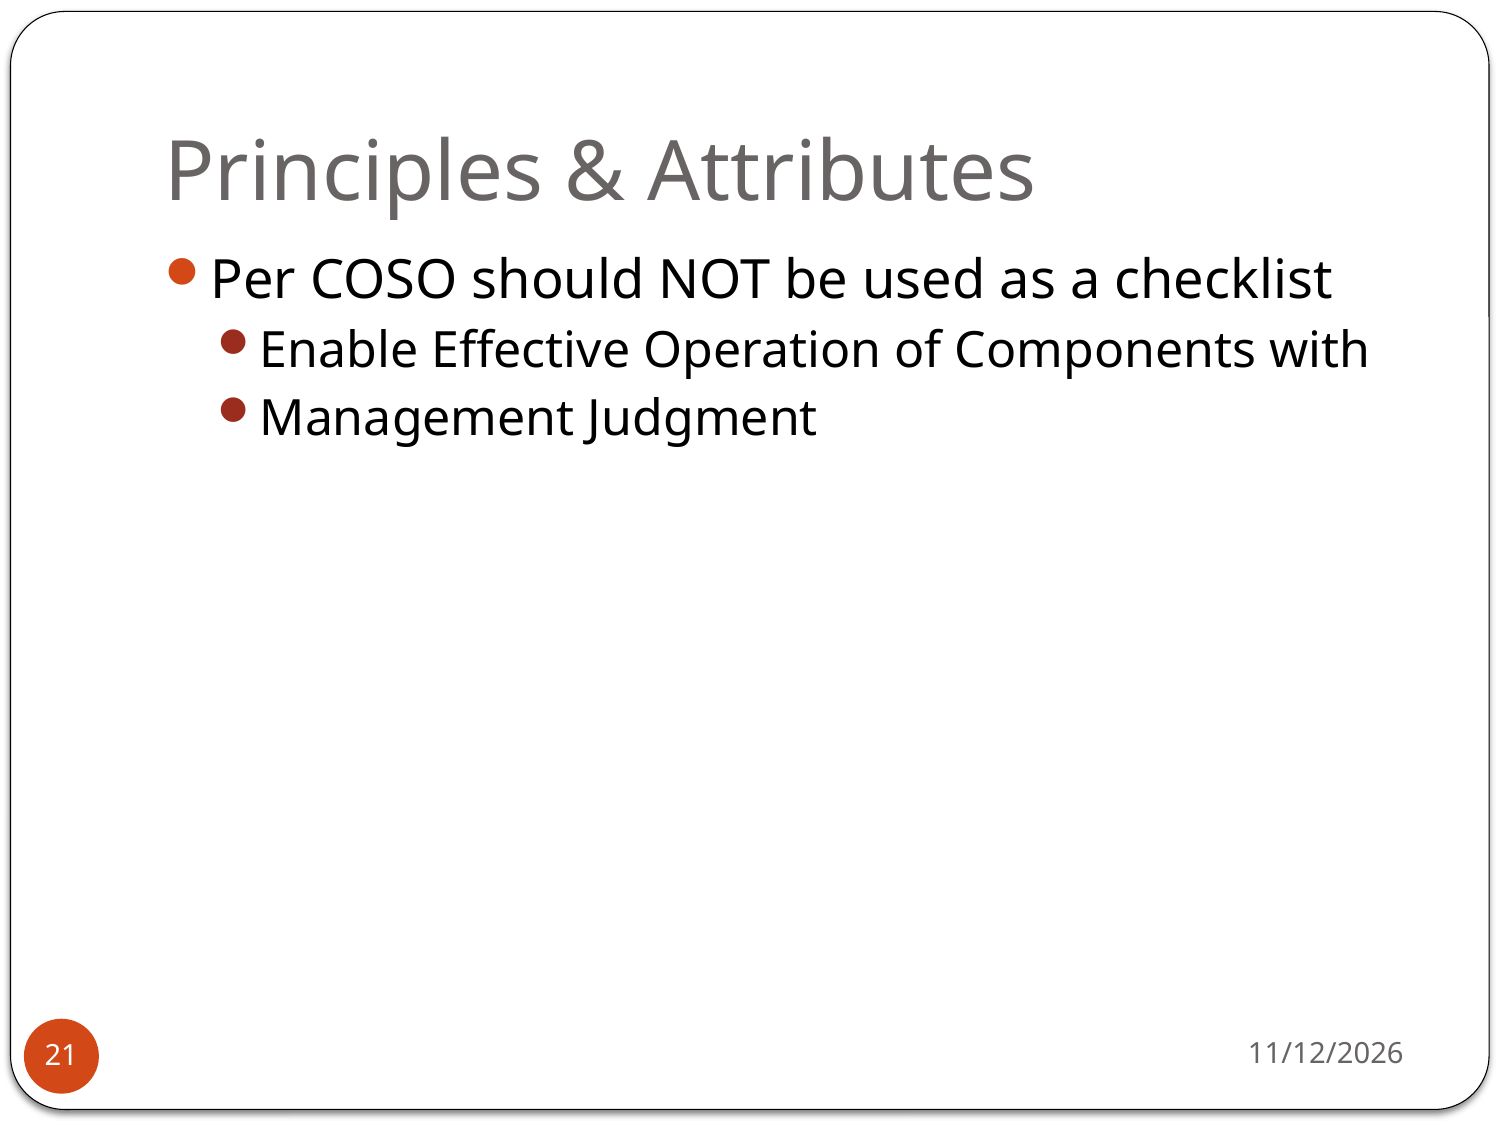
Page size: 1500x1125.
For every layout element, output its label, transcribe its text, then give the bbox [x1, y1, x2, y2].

list Per COSO should NOT be used as a checklist Enable Effective Operation of Components with Management Judgment [150, 237, 1425, 988]
slide_number 21 [23, 1018, 99, 1094]
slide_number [1012, 1015, 1419, 1094]
title Principles & Attributes [150, 45, 1425, 233]
